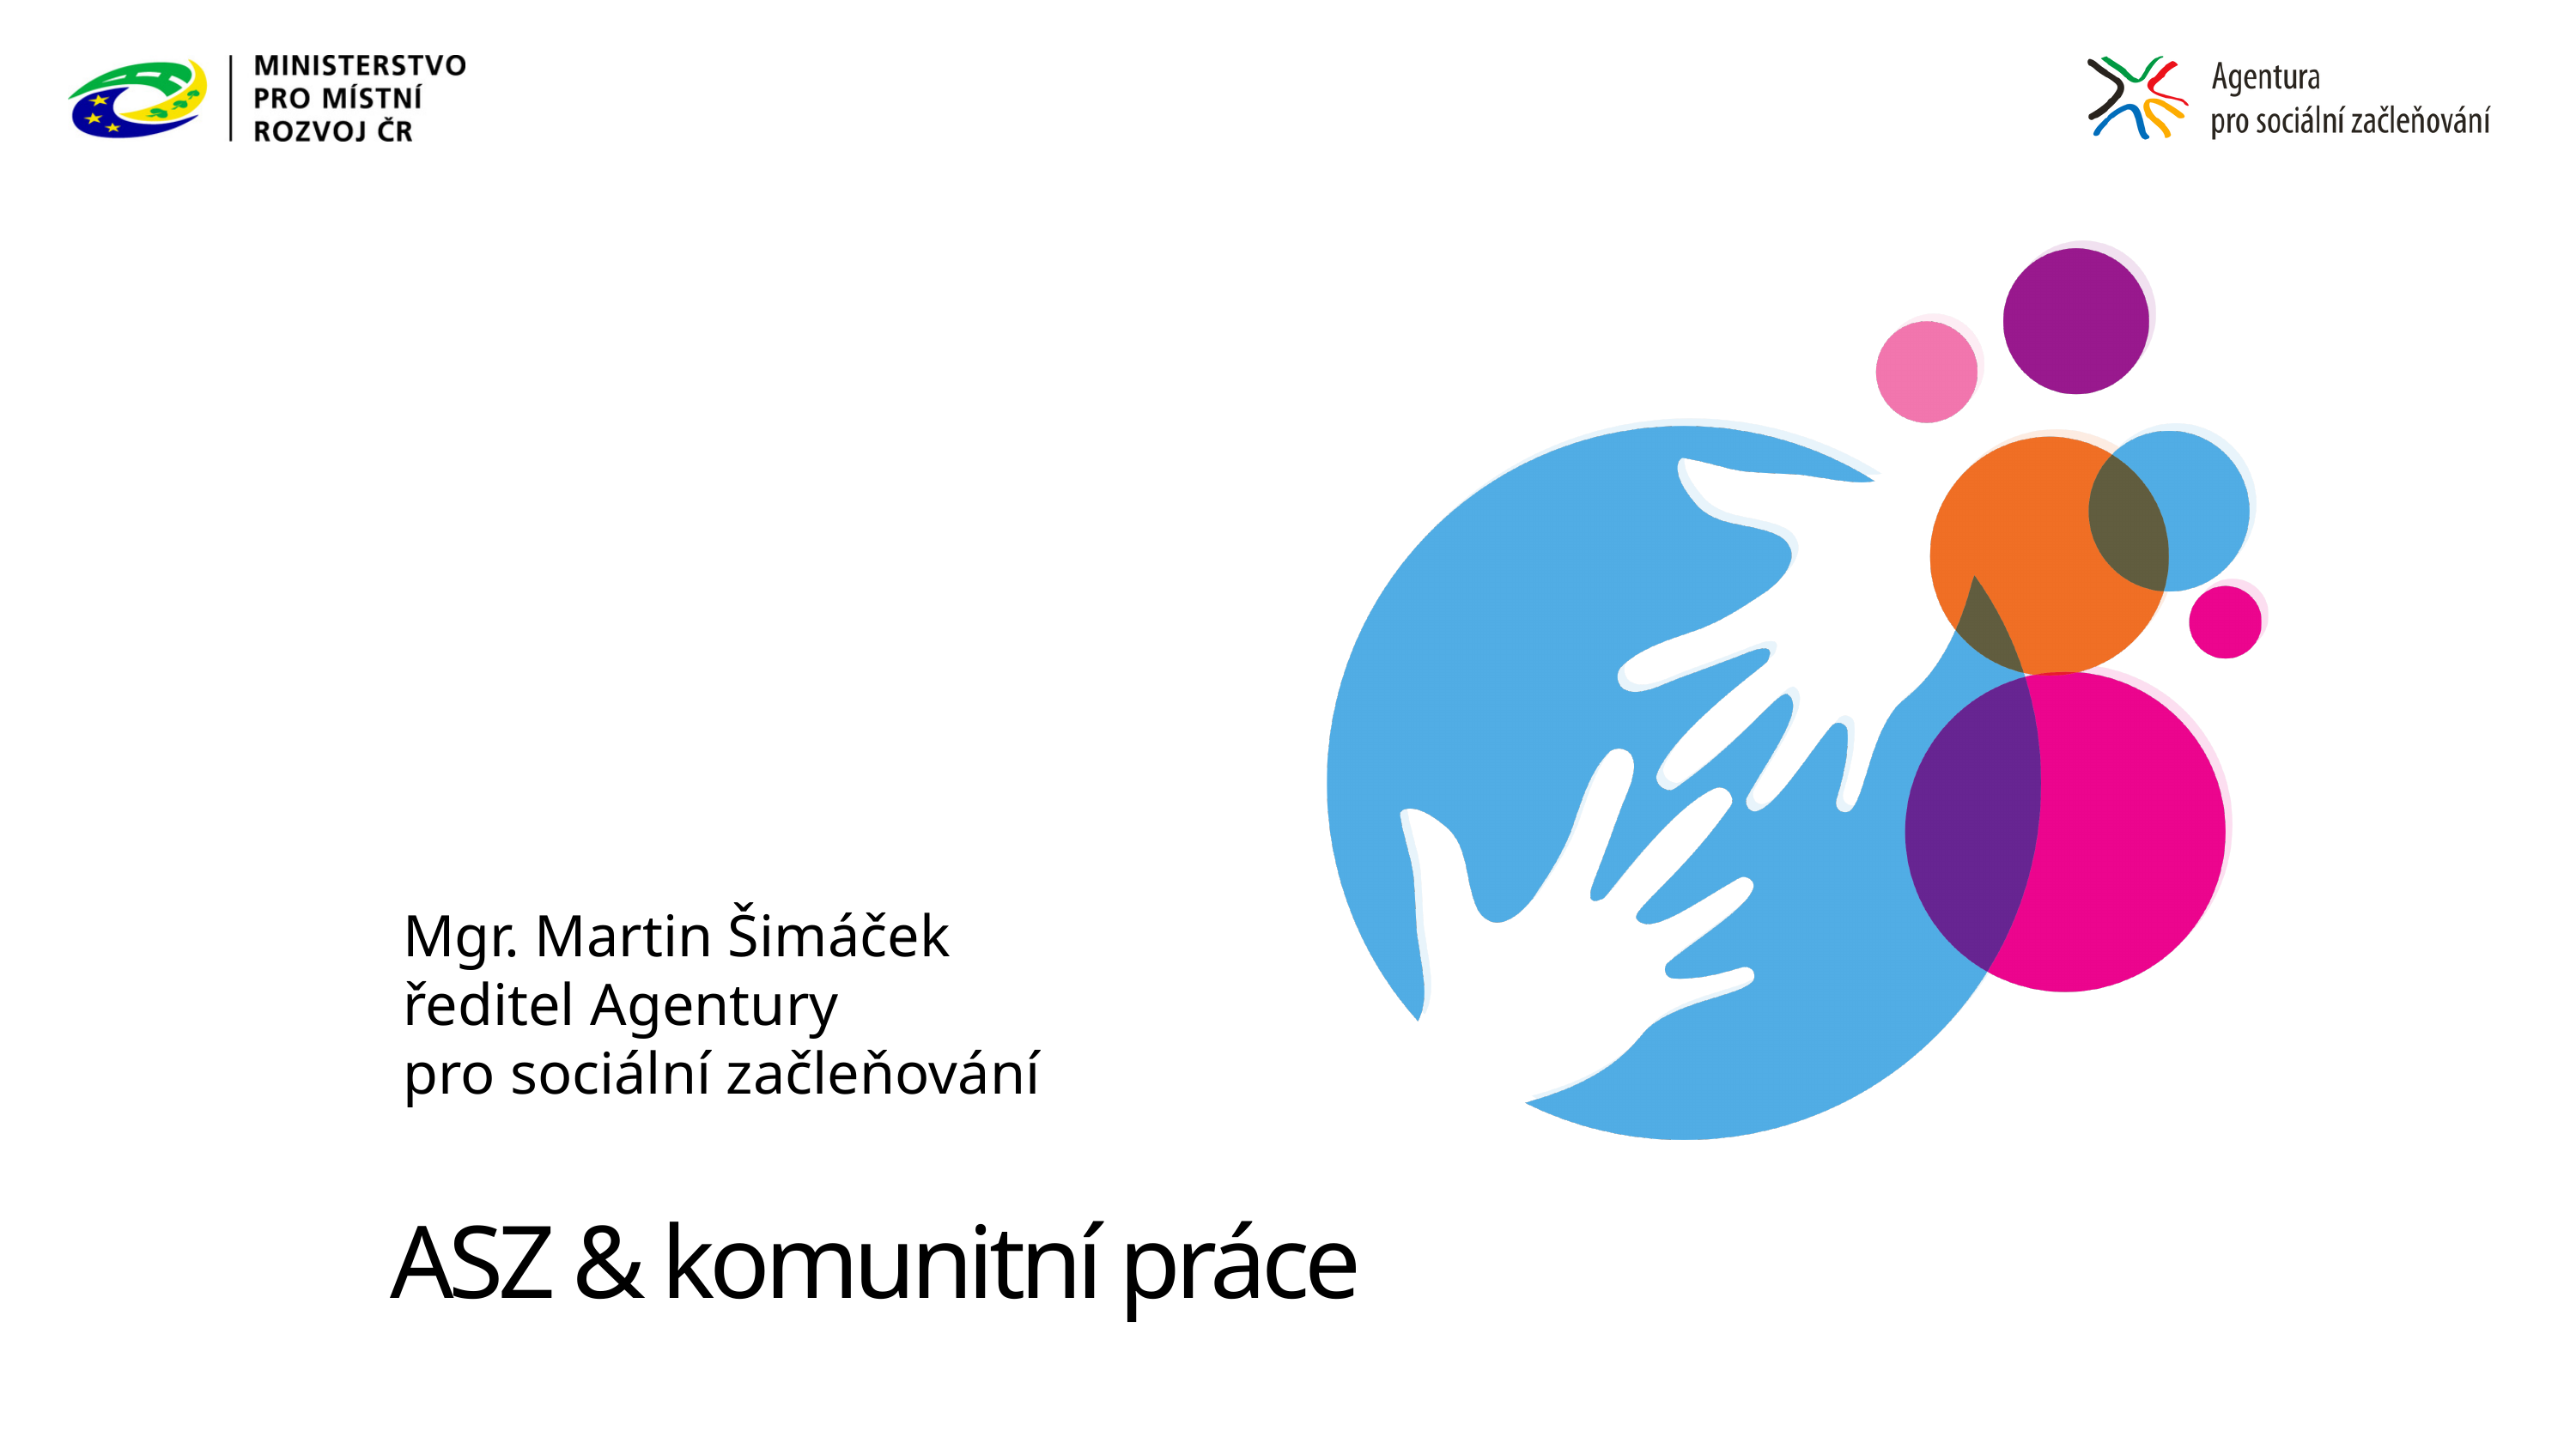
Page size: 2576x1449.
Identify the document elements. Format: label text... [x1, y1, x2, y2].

picture [2069, 38, 2508, 159]
text_box Mgr. Martin Šimáček ředitel Agentury pro sociální začleňování [390, 893, 1594, 1140]
picture [68, 55, 465, 142]
text_box ASZ & komunitní práce [390, 1200, 2363, 1319]
text_box [1327, 248, 2262, 1140]
